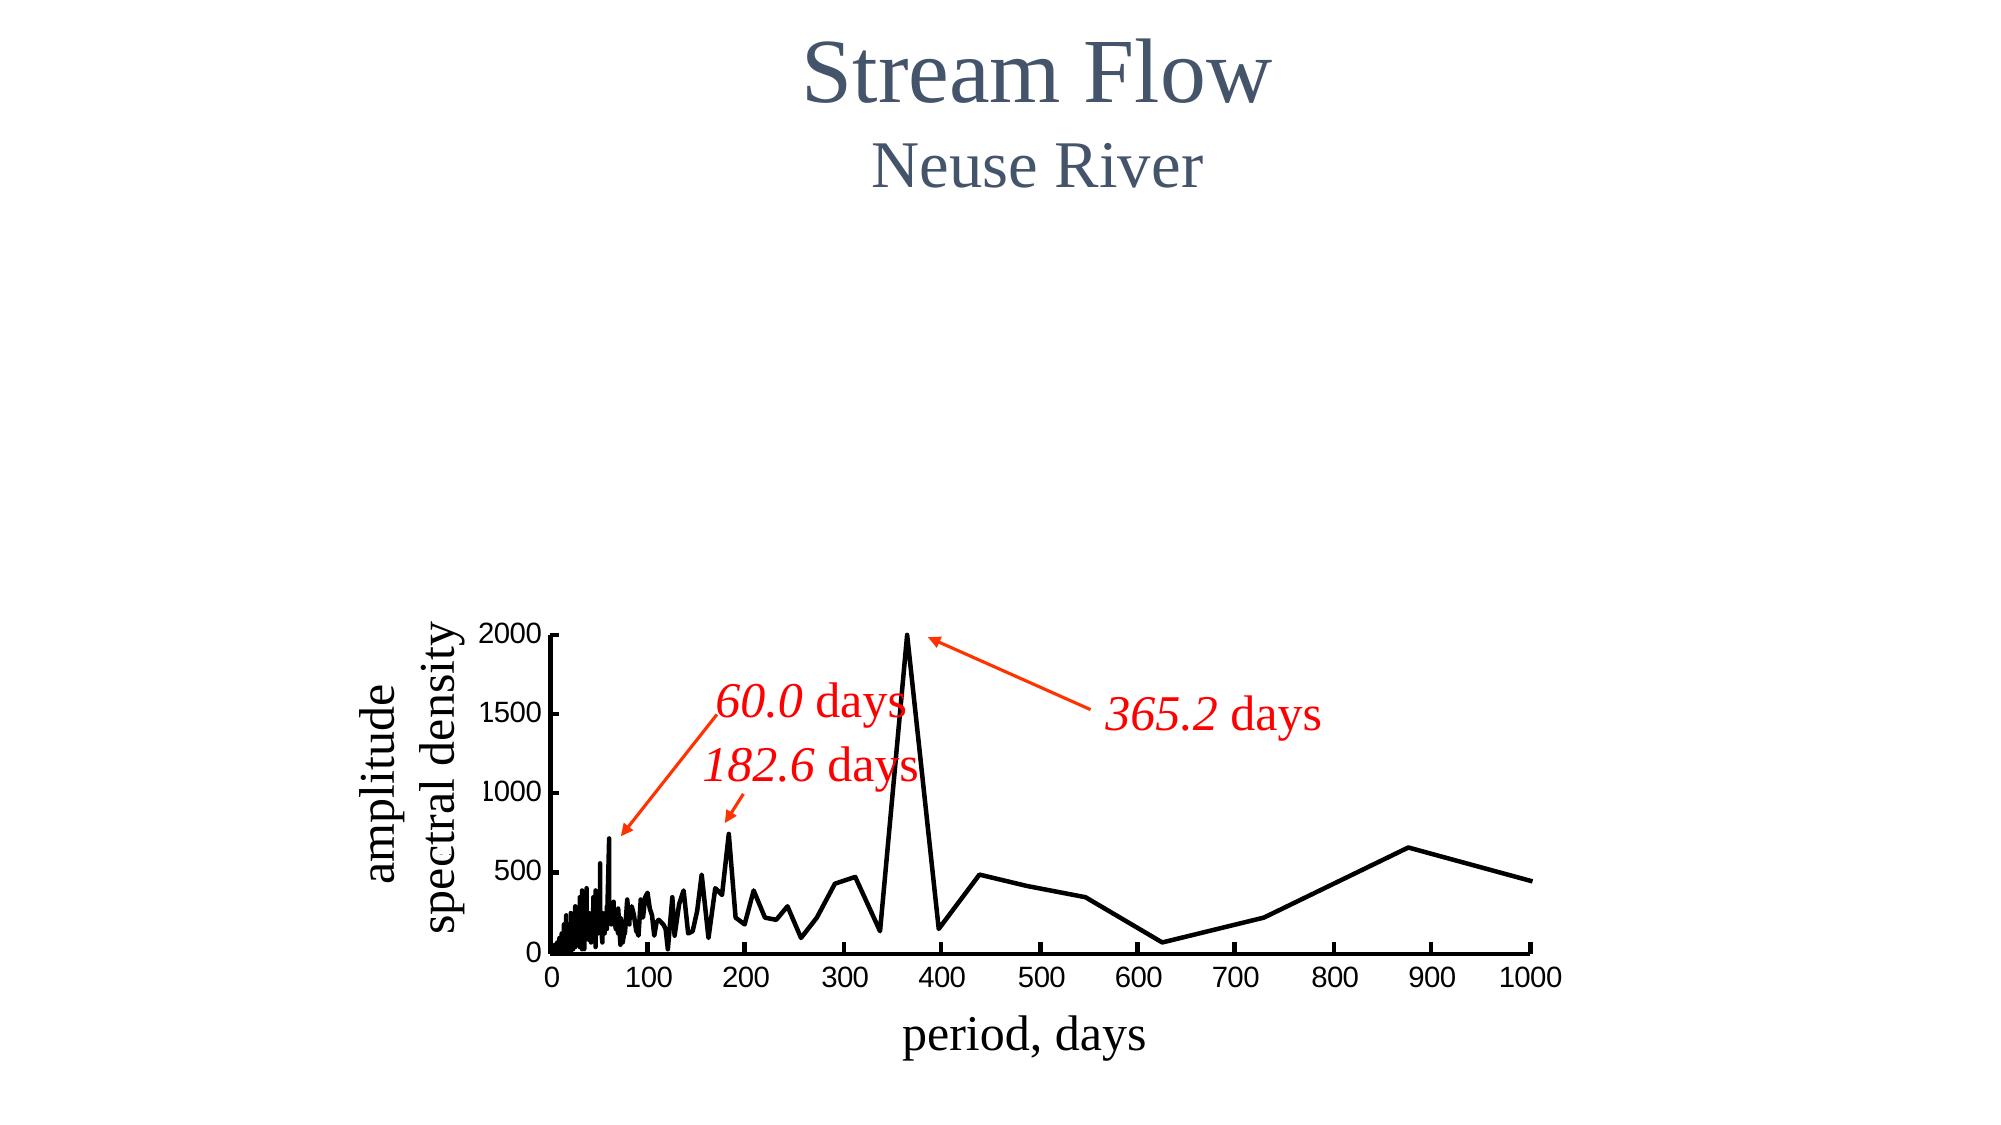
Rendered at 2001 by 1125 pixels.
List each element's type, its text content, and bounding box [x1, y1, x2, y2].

text_box Stream Flow Neuse River [362, 12, 1713, 200]
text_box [336, 275, 1650, 1076]
